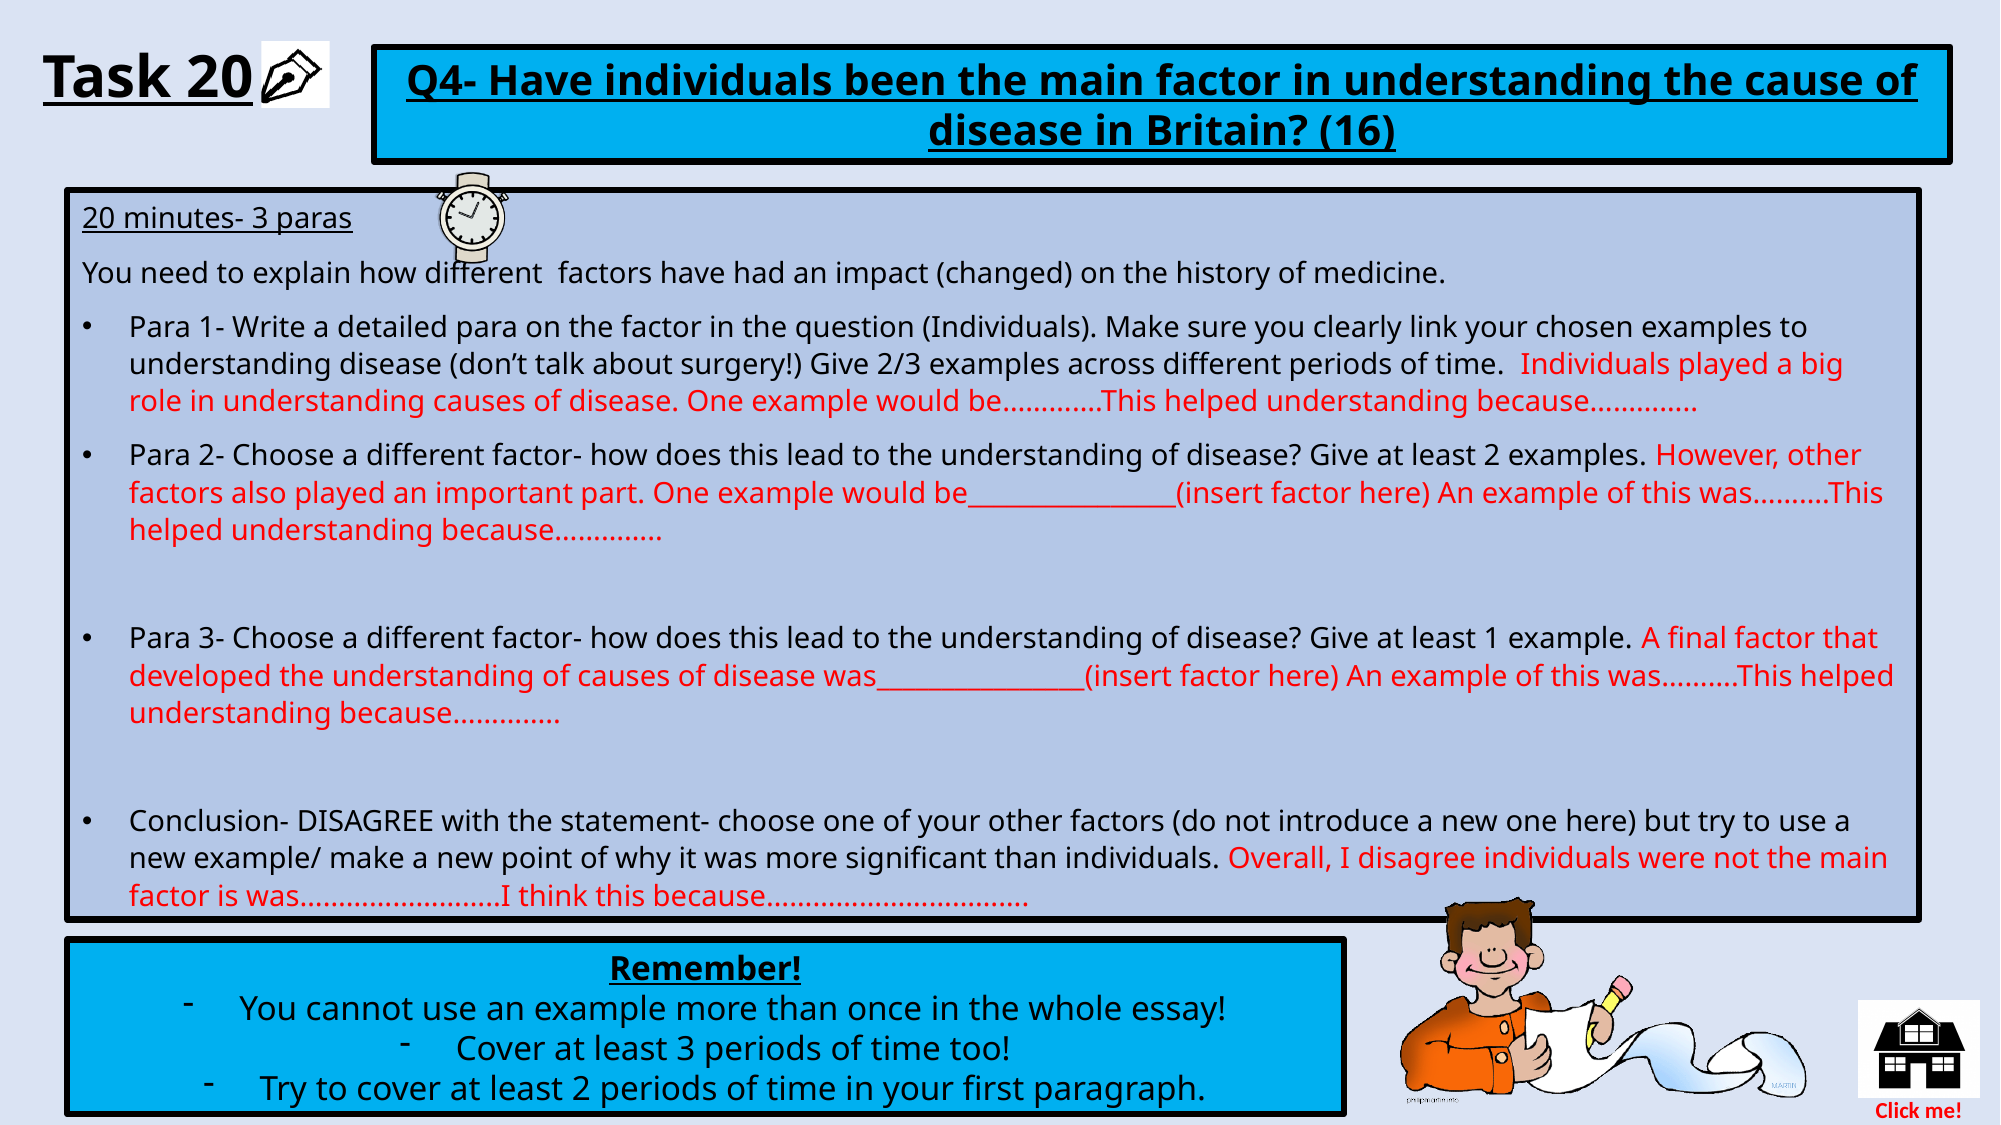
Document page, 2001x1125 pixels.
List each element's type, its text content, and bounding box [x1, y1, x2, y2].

text_box Task 20 [27, 31, 495, 117]
text_box 20 minutes- 3 paras You need to explain how different factors have had an impact (changed) on the history of medicine. Para 1- Write a detailed para on the factor in the question (Individuals). Make sure you clearly link your chosen examples to understanding disease (don’t talk about surgery!) Give 2/3 examples across different periods of time. Individuals played a big role in understanding causes of disease. One example would be………….This helped understanding because………….. Para 2- Choose a different factor- how does this lead to the understanding of disease? Give at least 2 examples. However, other factors also played an important part. One example would be________________(insert factor here) An example of this was……….This helped understanding because………….. Para 3- Choose a different factor- how does this lead to the understanding of disease? Give at least 1 example. A final factor that developed the understanding of causes of disease was________________(insert factor here) An example of this was……….This helped understanding because………….. Conclusion- DISAGREE with the statement- choose one of your other factors (do not introduce a new one here) but try to use a new example/ make a new point of why it was more significant than individuals. Overall, I disagree individuals were not the main factor is was……………………..I think this because……………………………. [67, 190, 1920, 920]
picture [1395, 888, 1807, 1107]
picture [1858, 1000, 1980, 1098]
text_box Click me! [1858, 1098, 1980, 1125]
text_box Q4- Have individuals been the main factor in understanding the cause of disease in Britain? (16) [373, 46, 1951, 162]
picture [261, 41, 330, 108]
picture [408, 159, 534, 283]
text_box Remember! You cannot use an example more than once in the whole essay! Cover at least 3 periods of time too! Try to cover at least 2 periods of time in your first paragraph. [67, 939, 1344, 1115]
